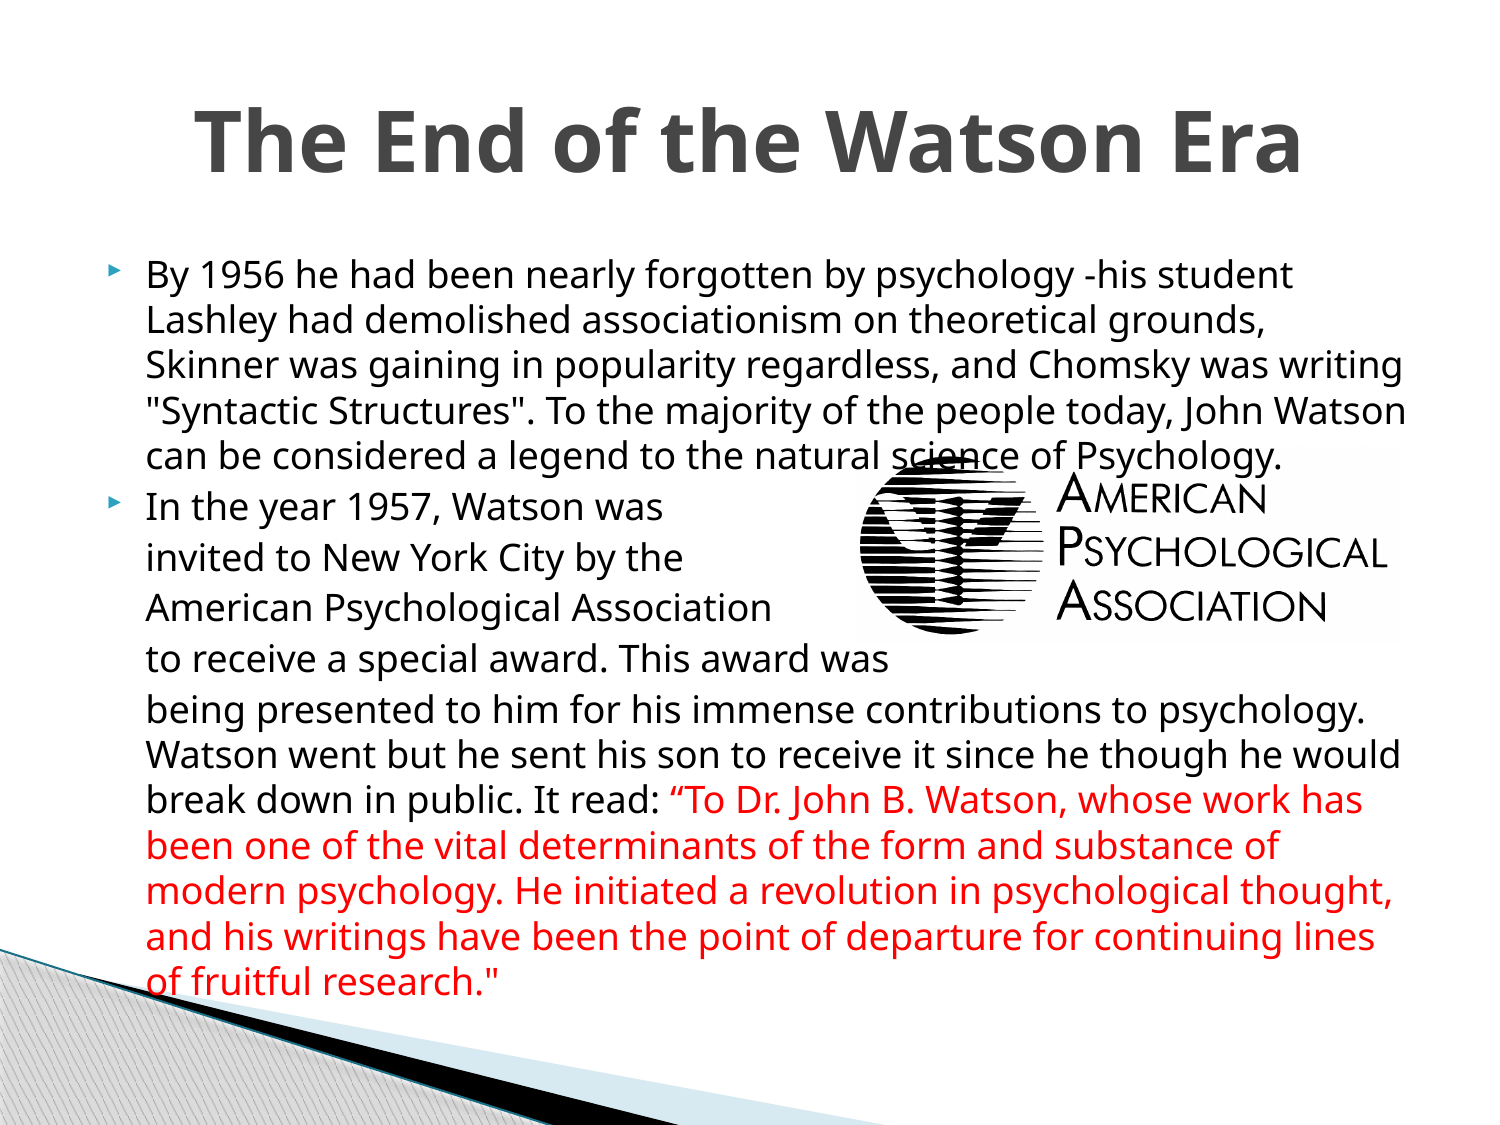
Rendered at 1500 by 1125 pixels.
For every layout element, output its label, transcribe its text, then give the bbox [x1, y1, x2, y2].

list By 1956 he had been nearly forgotten by psychology -his student Lashley had demolished associationism on theoretical grounds, Skinner was gaining in popularity regardless, and Chomsky was writing "Syntactic Structures". To the majority of the people today, John Watson can be considered a legend to the natural science of Psychology. In the year 1957, Watson was invited to New York City by the American Psychological Association to receive a special award. This award was being presented to him for his immense contributions to psychology. Watson went but he sent his son to receive it since he though he would break down in public. It read: “To Dr. John B. Watson, whose work has been one of the vital determinants of the form and substance of modern psychology. He initiated a revolution in psychological thought, and his writings have been the point of departure for continuing lines of fruitful research." [75, 243, 1425, 1067]
picture [855, 445, 1401, 645]
title The End of the Watson Era [75, 45, 1425, 233]
